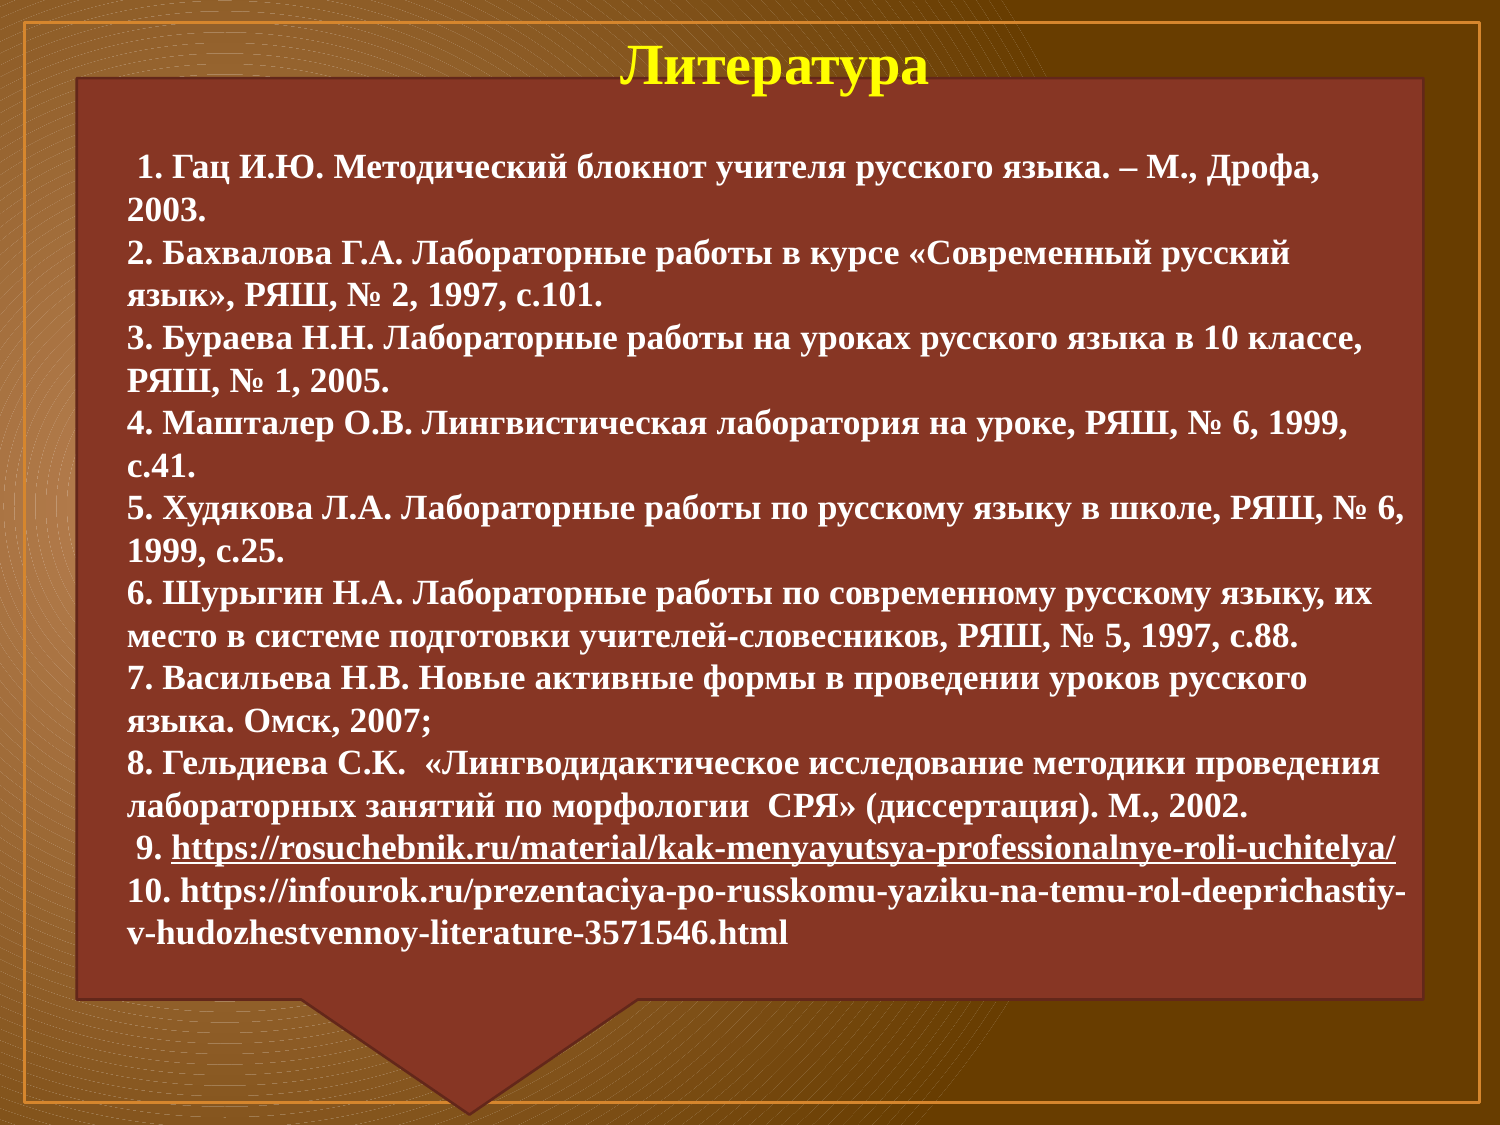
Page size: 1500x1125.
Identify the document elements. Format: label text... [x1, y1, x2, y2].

text_box Литература 1. Гац И.Ю. Методический блокнот учителя русского языка. – М., Дрофа, 2003. 2. Бахвалова Г.А. Лабораторные работы в курсе «Современный русский язык», РЯШ, № 2, 1997, с.101. 3. Бураева Н.Н. Лабораторные работы на уроках русского языка в 10 классе, РЯШ, № 1, 2005. 4. Машталер О.В. Лингвистическая лаборатория на уроке, РЯШ, № 6, 1999, с.41. 5. Худякова Л.А. Лабораторные работы по русскому языку в школе, РЯШ, № 6, 1999, с.25. 6. Шурыгин Н.А. Лабораторные работы по современному русскому языку, их место в системе подготовки учителей-словесников, РЯШ, № 5, 1997, с.88. 7. Васильева Н.В. Новые активные формы в проведении уроков русского языка. Омск, 2007; 8. Гельдиева С.К. «Лингводидактическое исследование методики проведения лабораторных занятий по морфологии СРЯ» (диссертация). М., 2002. 9. https://rosuchebnik.ru/material/kak-menyayutsya-professionalnye-roli-uchitelya/ 10. https://infourok.ru/prezentaciya-po-russkomu-yaziku-na-temu-rol-deeprichastiy-v-hudozhestvennoy-literature-3571546.html [112, 19, 1424, 1000]
text_box [75, 76, 1425, 1116]
